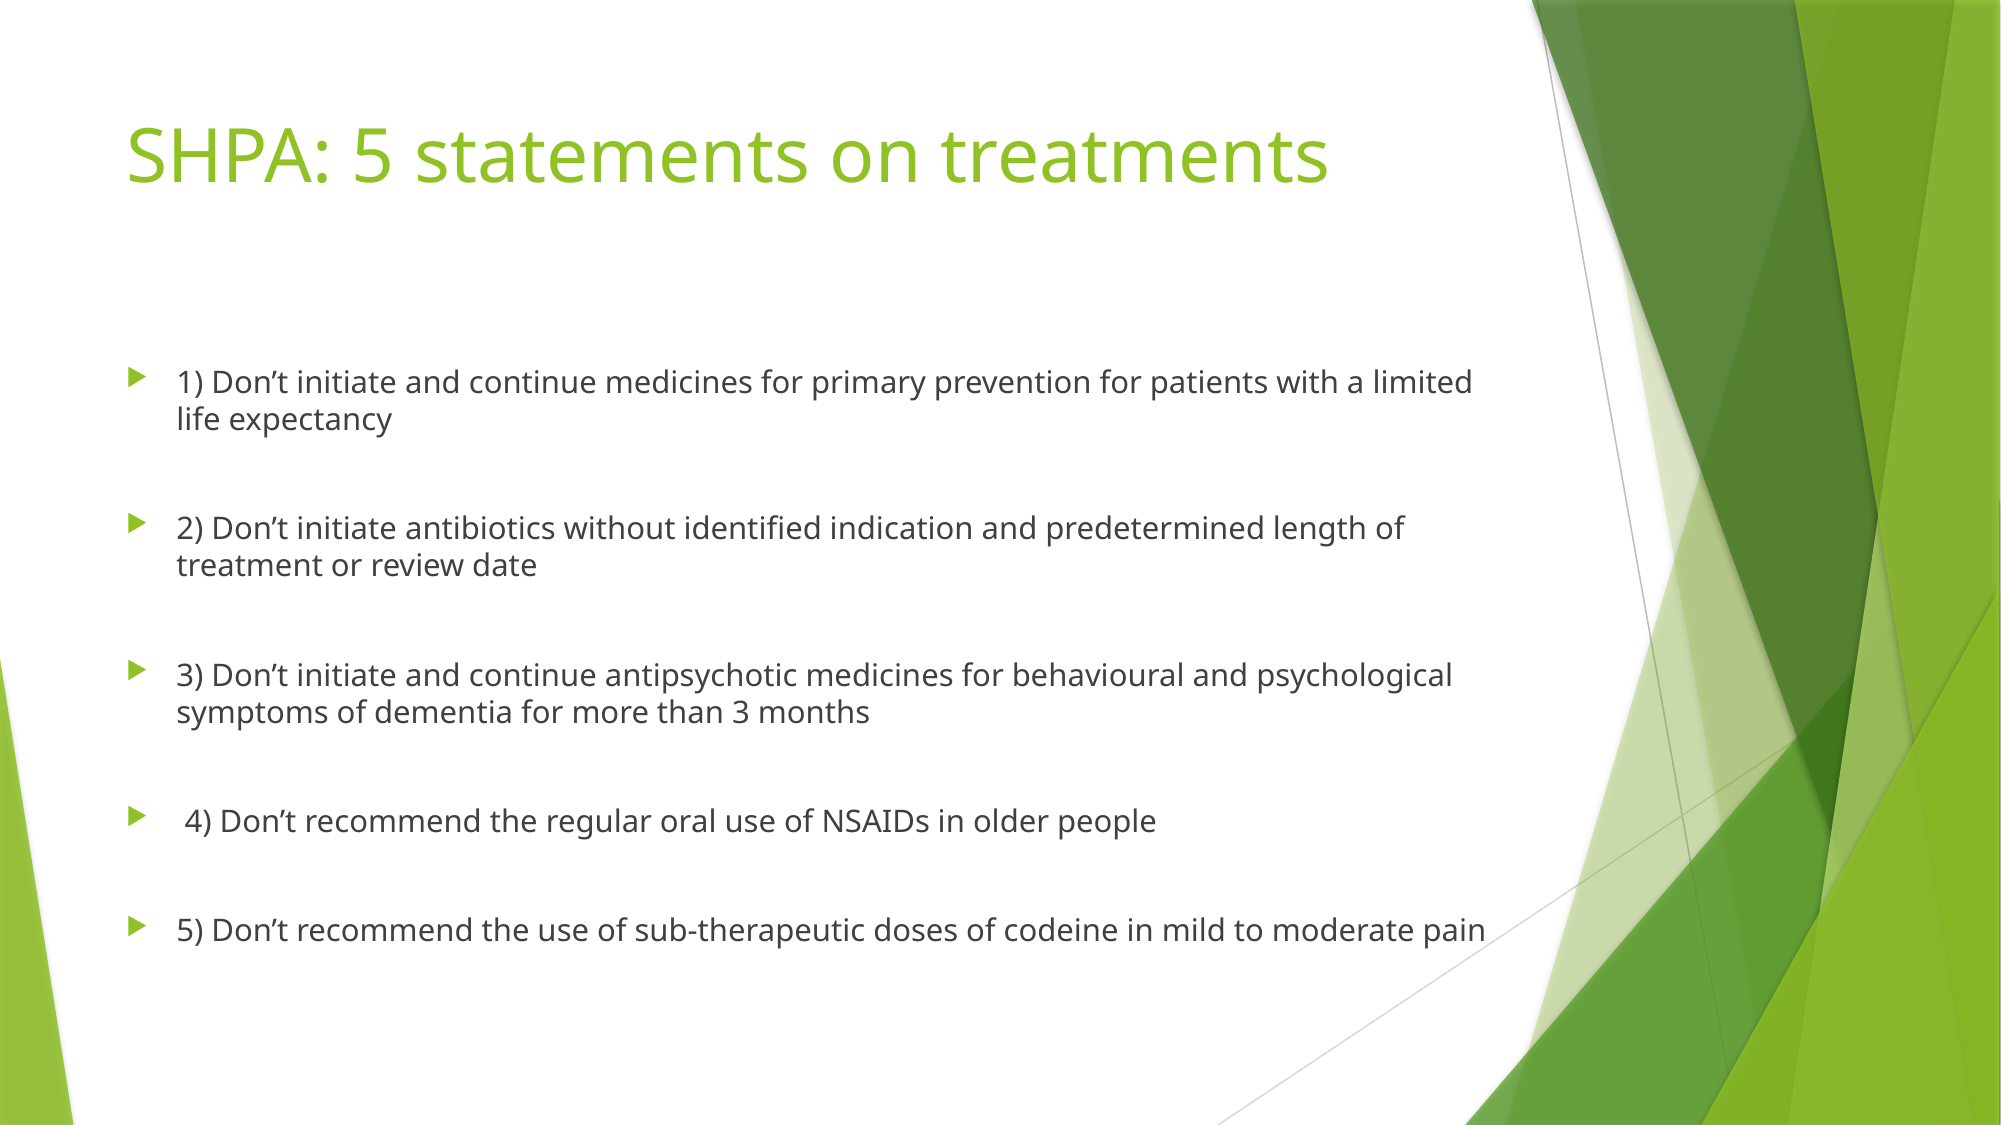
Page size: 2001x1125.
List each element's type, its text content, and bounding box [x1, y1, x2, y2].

title SHPA: 5 statements on treatments [111, 99, 1522, 317]
list 1) Don’t initiate and continue medicines for primary prevention for patients with a limited life expectancy 2) Don’t initiate antibiotics without identified indication and predetermined length of treatment or review date 3) Don’t initiate and continue antipsychotic medicines for behavioural and psychological symptoms of dementia for more than 3 months 4) Don’t recommend the regular oral use of NSAIDs in older people 5) Don’t recommend the use of sub-therapeutic doses of codeine in mild to moderate pain [111, 354, 1522, 992]
